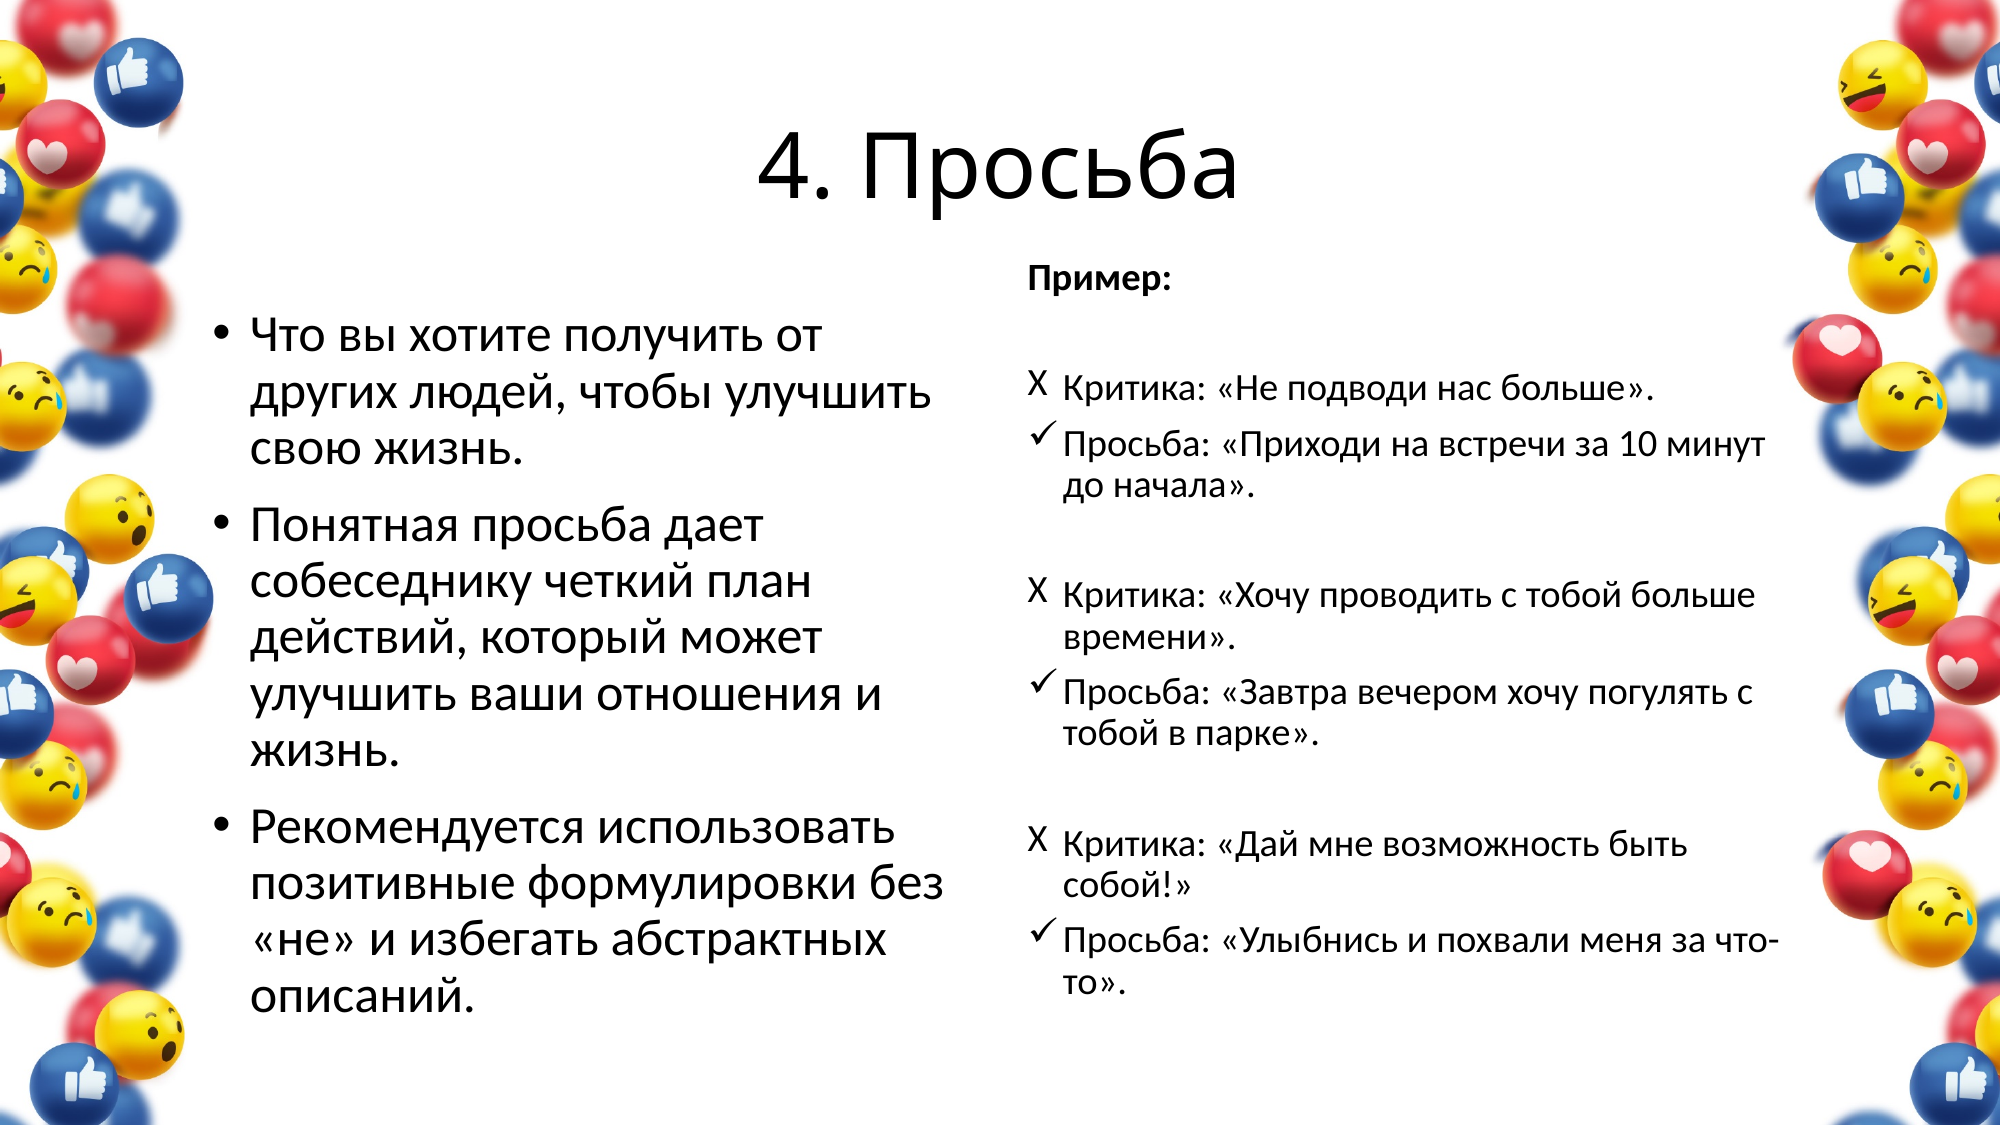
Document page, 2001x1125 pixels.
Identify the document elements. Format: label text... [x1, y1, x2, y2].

list Что вы хотите получить от других людей, чтобы улучшить свою жизнь. Понятная просьба дает собеседнику четкий план действий, который может улучшить ваши отношения и жизнь. Рекомендуется использовать позитивные формулировки без «не» и избегать абстрактных описаний. [197, 299, 988, 1014]
picture [0, 0, 2000, 1125]
list Пример: Критика: «Не подводи нас больше». Просьба: «Приходи на встречи за 10 минут до начала». Критика: «Хочу проводить с тобой больше времени». Просьба: «Завтра вечером хочу погулять с тобой в парке». Критика: «Дай мне возможность быть собой!» Просьба: «Улыбнись и похвали меня за что-то». [1012, 249, 1831, 1014]
title 4. Просьба [137, 59, 1863, 278]
